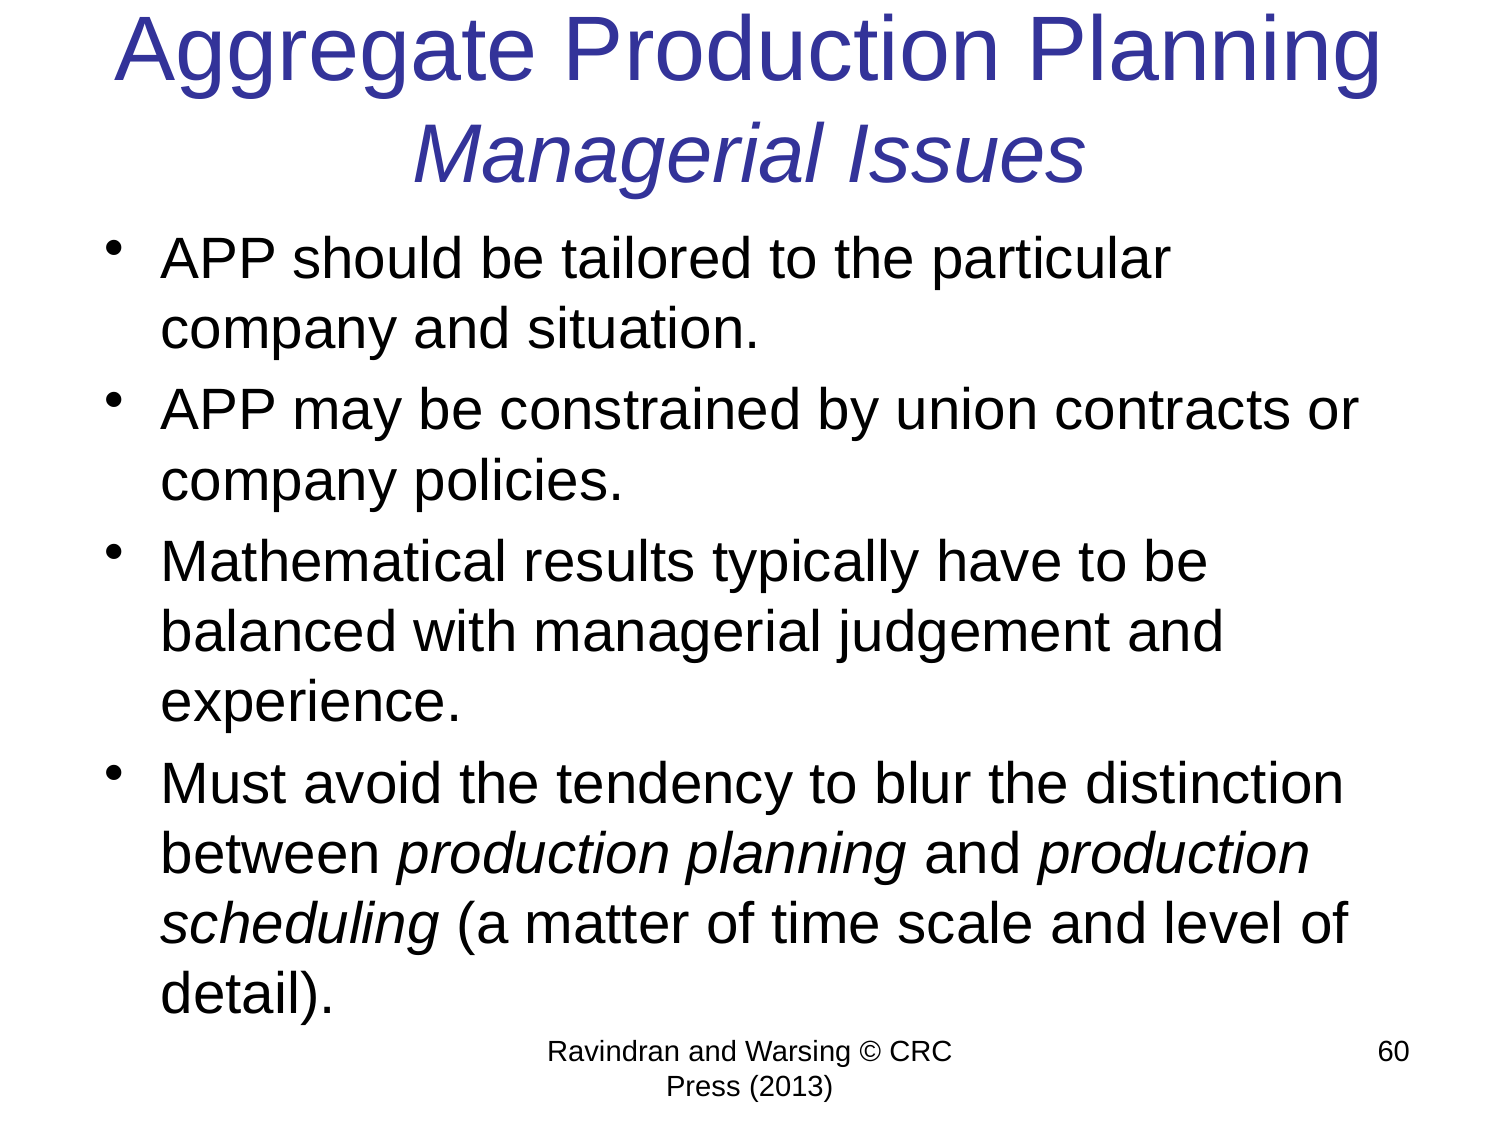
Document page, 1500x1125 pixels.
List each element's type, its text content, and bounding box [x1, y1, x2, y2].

list APP should be tailored to the particular company and situation. APP may be constrained by union contracts or company policies. Mathematical results typically have to be balanced with managerial judgement and experience. Must avoid the tendency to blur the distinction between production planning and production scheduling (a matter of time scale and level of detail). [89, 212, 1411, 1051]
title Aggregate Production Planning Managerial Issues [90, 24, 1410, 163]
footer Ravindran and Warsing © CRC Press (2013) [512, 1024, 988, 1103]
slide_number 60 [1074, 1024, 1425, 1103]
